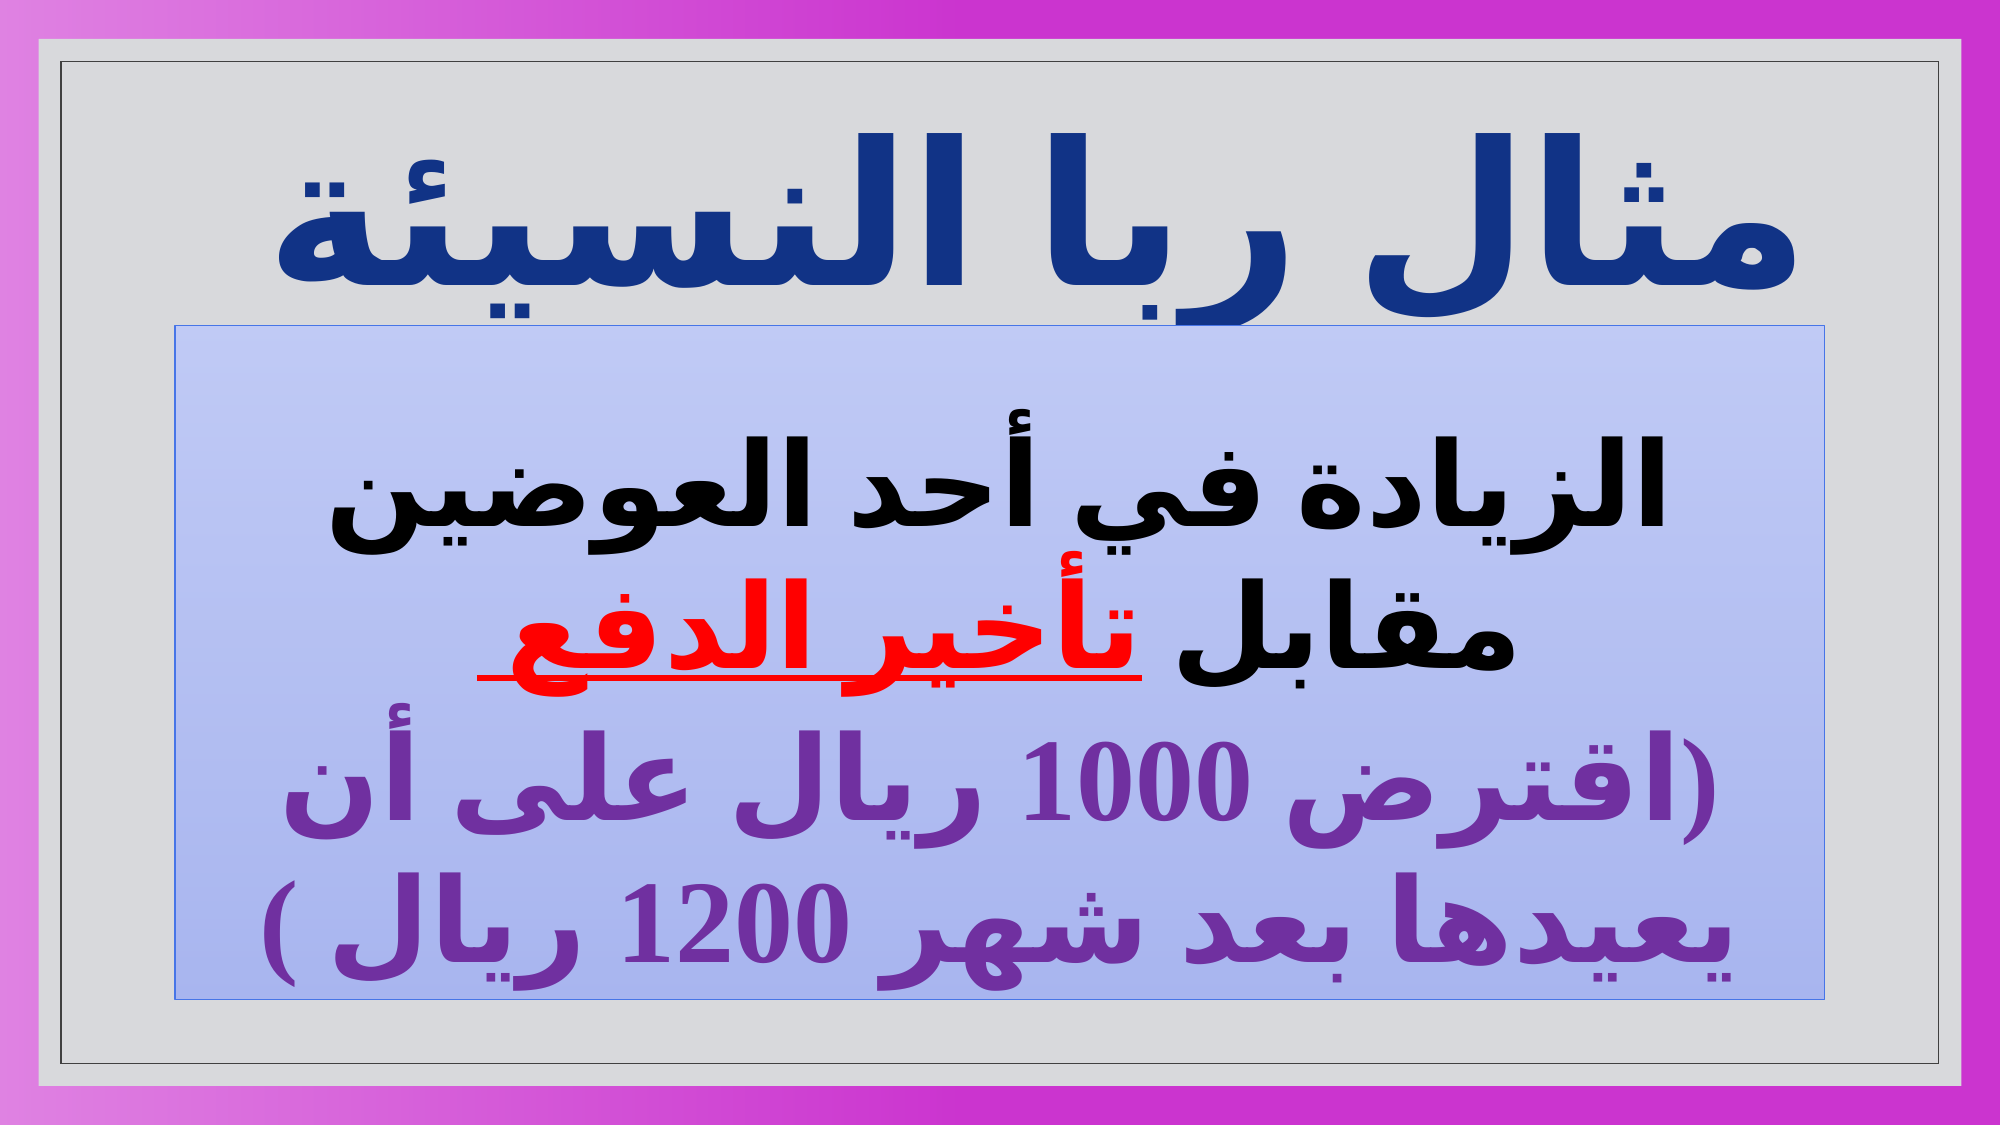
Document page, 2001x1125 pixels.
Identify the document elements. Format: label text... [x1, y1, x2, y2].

title مثال ربا النسيئة [174, 92, 1825, 325]
list الزيادة في أحد العوضين مقابل تأخير الدفع (اقترض 1000 ريال على أن يعيدها بعد شهر 1200 ريال ) [174, 325, 1825, 1000]
